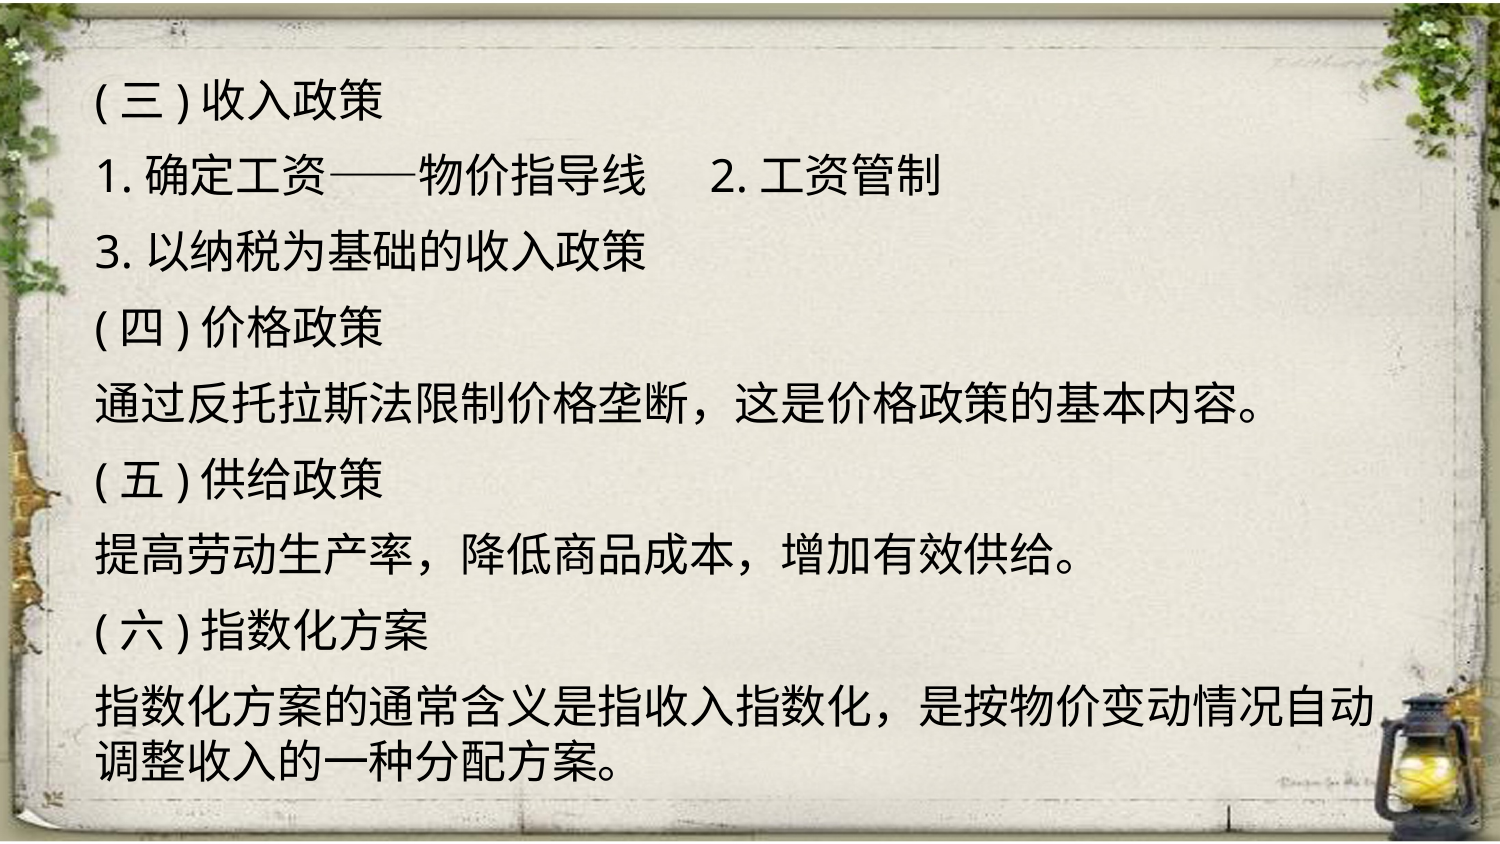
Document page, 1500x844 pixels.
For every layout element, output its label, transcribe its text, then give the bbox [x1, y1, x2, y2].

list (三)收入政策 1.确定工资——物价指导线 2.工资管制 3.以纳税为基础的收入政策 (四)价格政策 通过反托拉斯法限制价格垄断，这是价格政策的基本内容。 (五)供给政策 提高劳动生产率，降低商品成本，增加有效供给。 (六)指数化方案 指数化方案的通常含义是指收入指数化，是按物价变动情况自动调整收入的一种分配方案。 [79, 63, 1414, 780]
picture [0, 0, 1500, 844]
